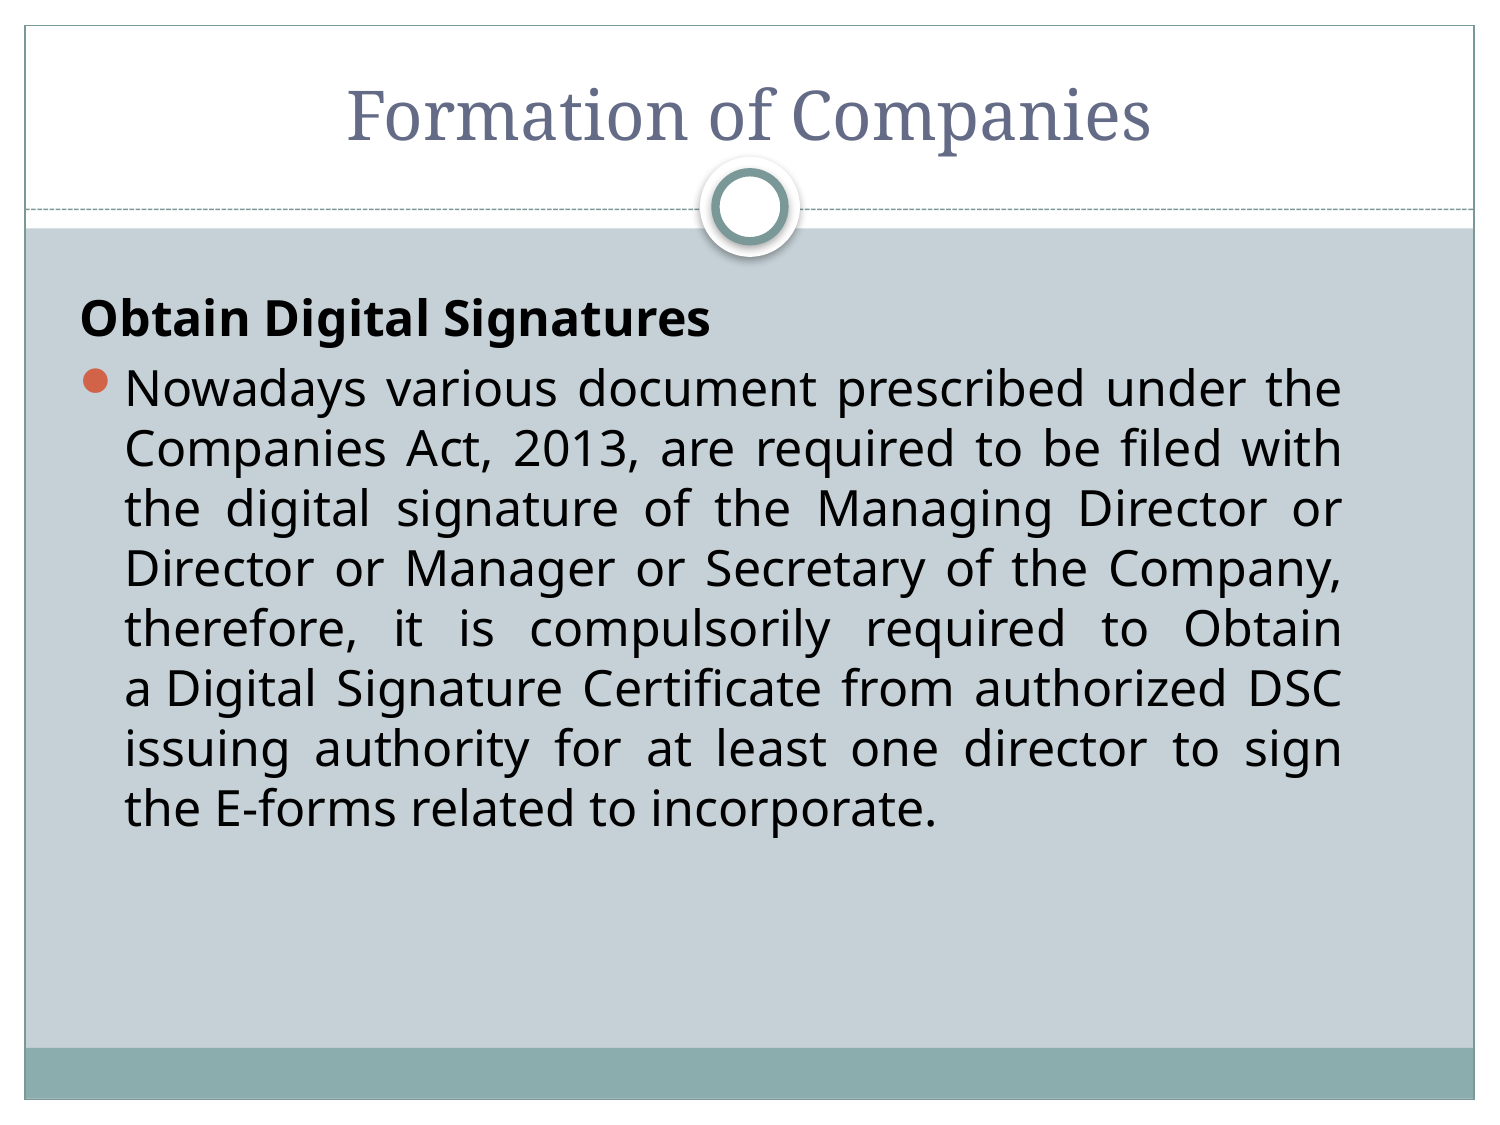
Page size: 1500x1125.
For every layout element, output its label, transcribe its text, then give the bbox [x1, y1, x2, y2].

title Formation of Companies [49, 37, 1450, 162]
list Obtain Digital Signatures Nowadays various document prescribed under the Companies Act, 2013, are required to be filed with the digital signature of the Managing Director or Director or Manager or Secretary of the Company, therefore, it is compulsorily required to Obtain a Digital Signature Certificate from authorized DSC issuing authority for at least one director to sign the E-forms related to incorporate. [64, 278, 1359, 992]
